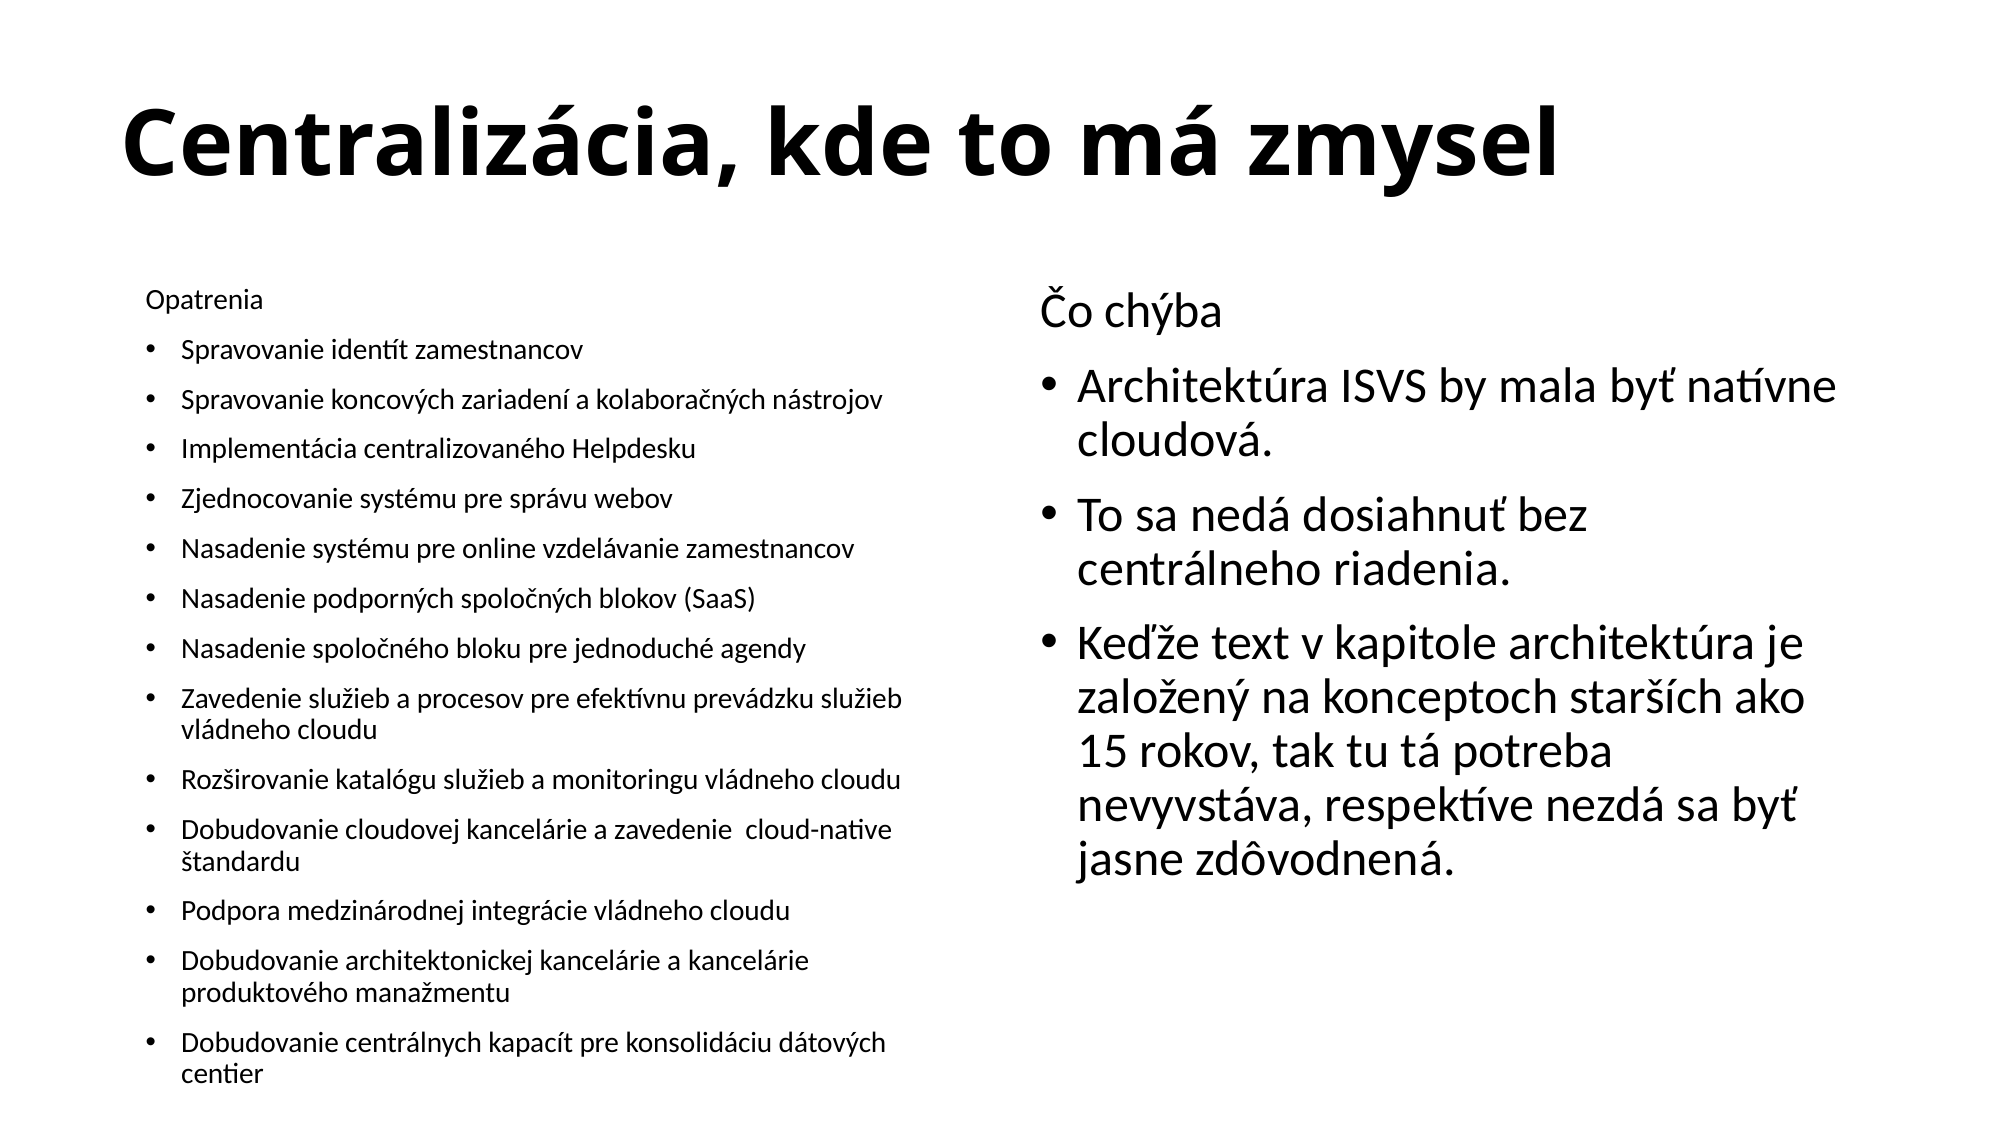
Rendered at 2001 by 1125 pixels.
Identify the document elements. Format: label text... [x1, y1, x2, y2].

title Centralizácia, kde to má zmysel [105, 52, 1895, 240]
list Čo chýba Architektúra ISVS by mala byť natívne cloudová. To sa nedá dosiahnuť bez centrálneho riadenia. Keďže text v kapitole architektúra je založený na konceptoch starších ako 15 rokov, tak tu tá potreba nevyvstáva, respektíve nezdá sa byť jasne zdôvodnená. [1025, 276, 1855, 998]
text_box Opatrenia Spravovanie identít zamestnancov Spravovanie koncových zariadení a kolaboračných nástrojov Implementácia centralizovaného Helpdesku Zjednocovanie systému pre správu webov Nasadenie systému pre online vzdelávanie zamestnancov Nasadenie podporných spoločných blokov (SaaS) Nasadenie spoločného bloku pre jednoduché agendy Zavedenie služieb a procesov pre efektívnu prevádzku služieb vládneho cloudu Rozširovanie katalógu služieb a monitoringu vládneho cloudu Dobudovanie cloudovej kancelárie a zavedenie cloud-native štandardu Podpora medzinárodnej integrácie vládneho cloudu Dobudovanie architektonickej kancelárie a kancelárie produktového manažmentu Dobudovanie centrálnych kapacít pre konsolidáciu dátových centier [130, 276, 960, 1100]
